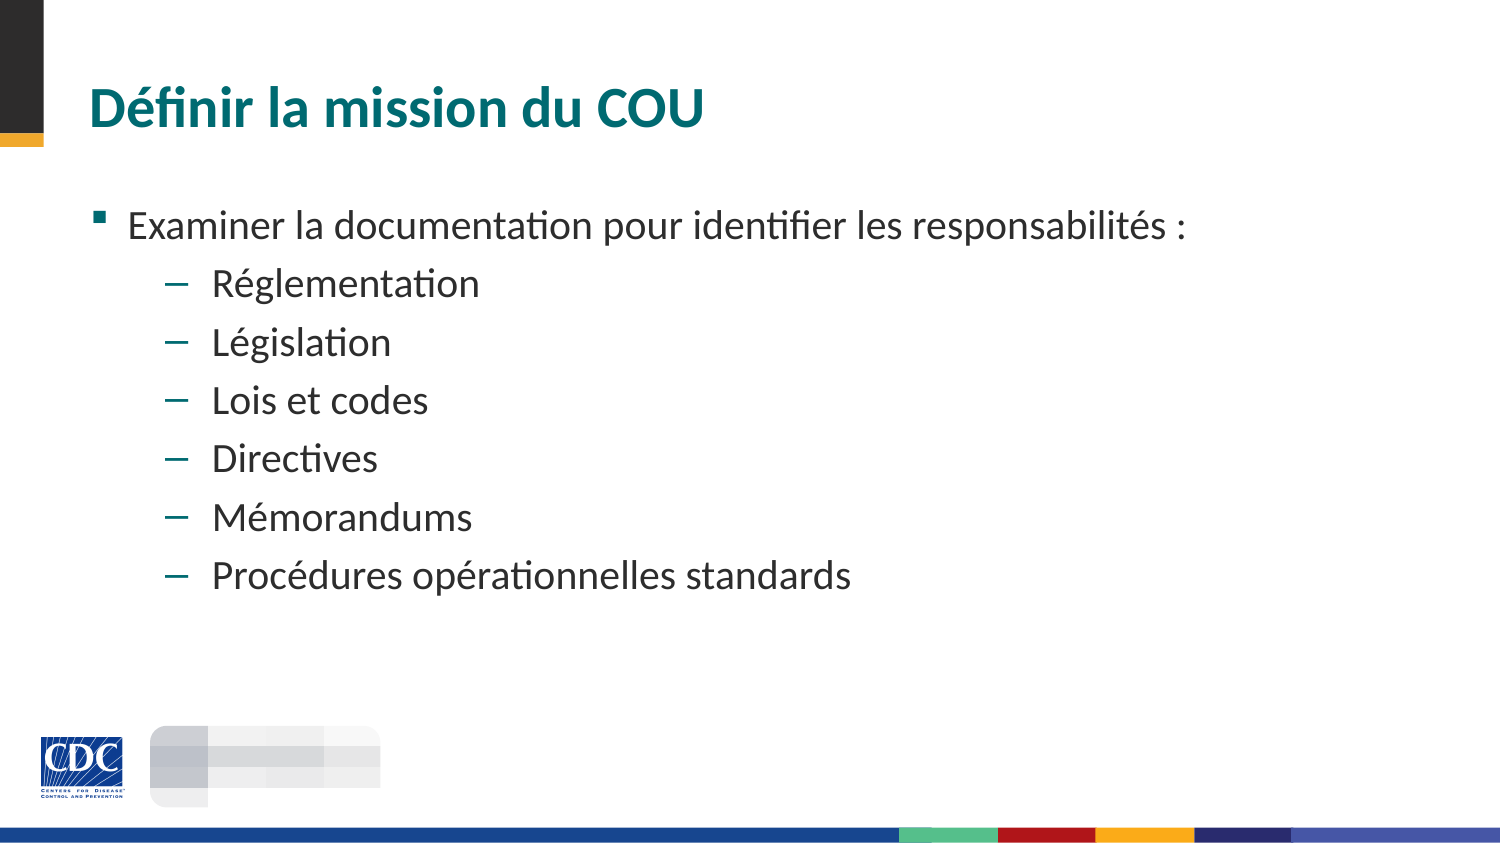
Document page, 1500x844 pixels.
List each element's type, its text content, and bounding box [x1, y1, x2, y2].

picture [41, 737, 125, 798]
list Examiner la documentation pour identifier les responsabilités : Réglementation Législation Lois et codes Directives Mémorandums Procédures opérationnelles standards [75, 190, 1414, 739]
title Définir la mission du COU [75, 33, 1425, 147]
